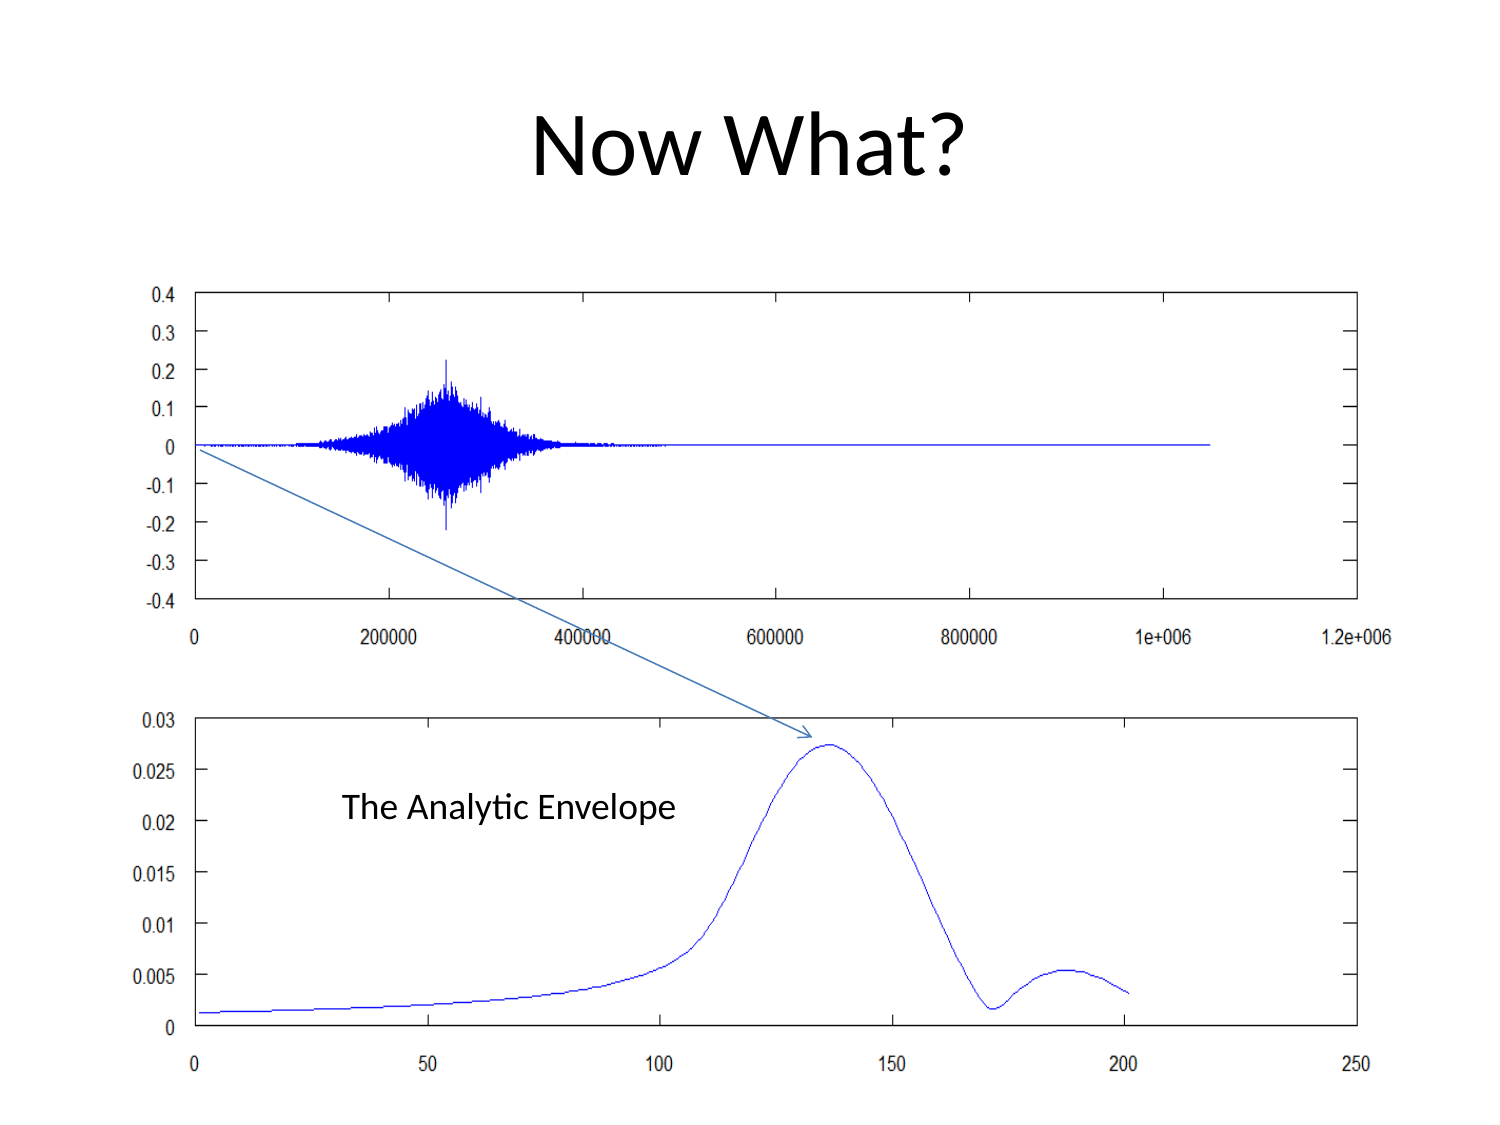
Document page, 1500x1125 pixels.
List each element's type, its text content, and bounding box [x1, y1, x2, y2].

title Now What? [75, 45, 1425, 224]
picture [0, 224, 1500, 1125]
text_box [199, 449, 813, 738]
